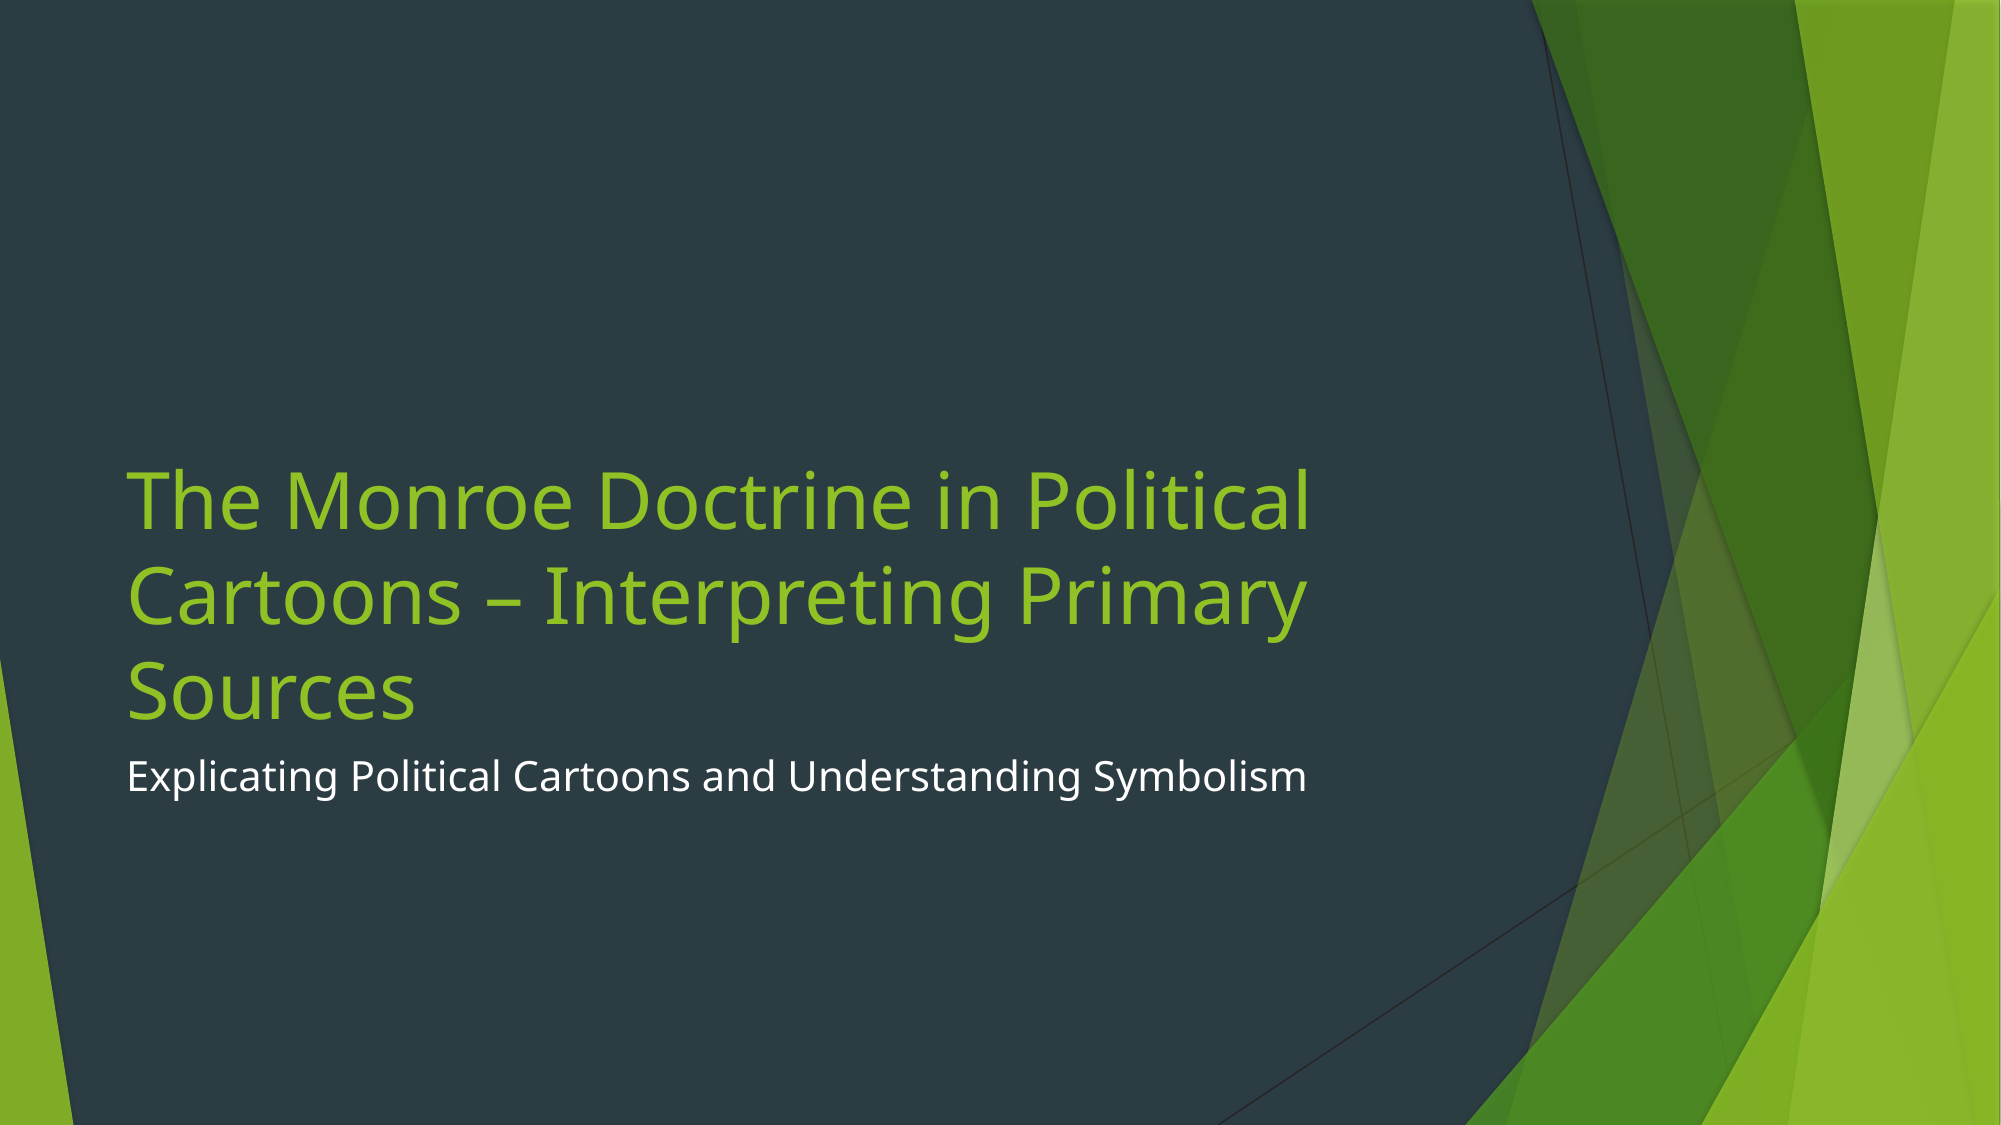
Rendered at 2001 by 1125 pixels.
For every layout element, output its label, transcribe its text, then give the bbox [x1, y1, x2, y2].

list Explicating Political Cartoons and Understanding Symbolism [111, 742, 1522, 884]
title The Monroe Doctrine in Political Cartoons – Interpreting Primary Sources [111, 443, 1522, 742]
